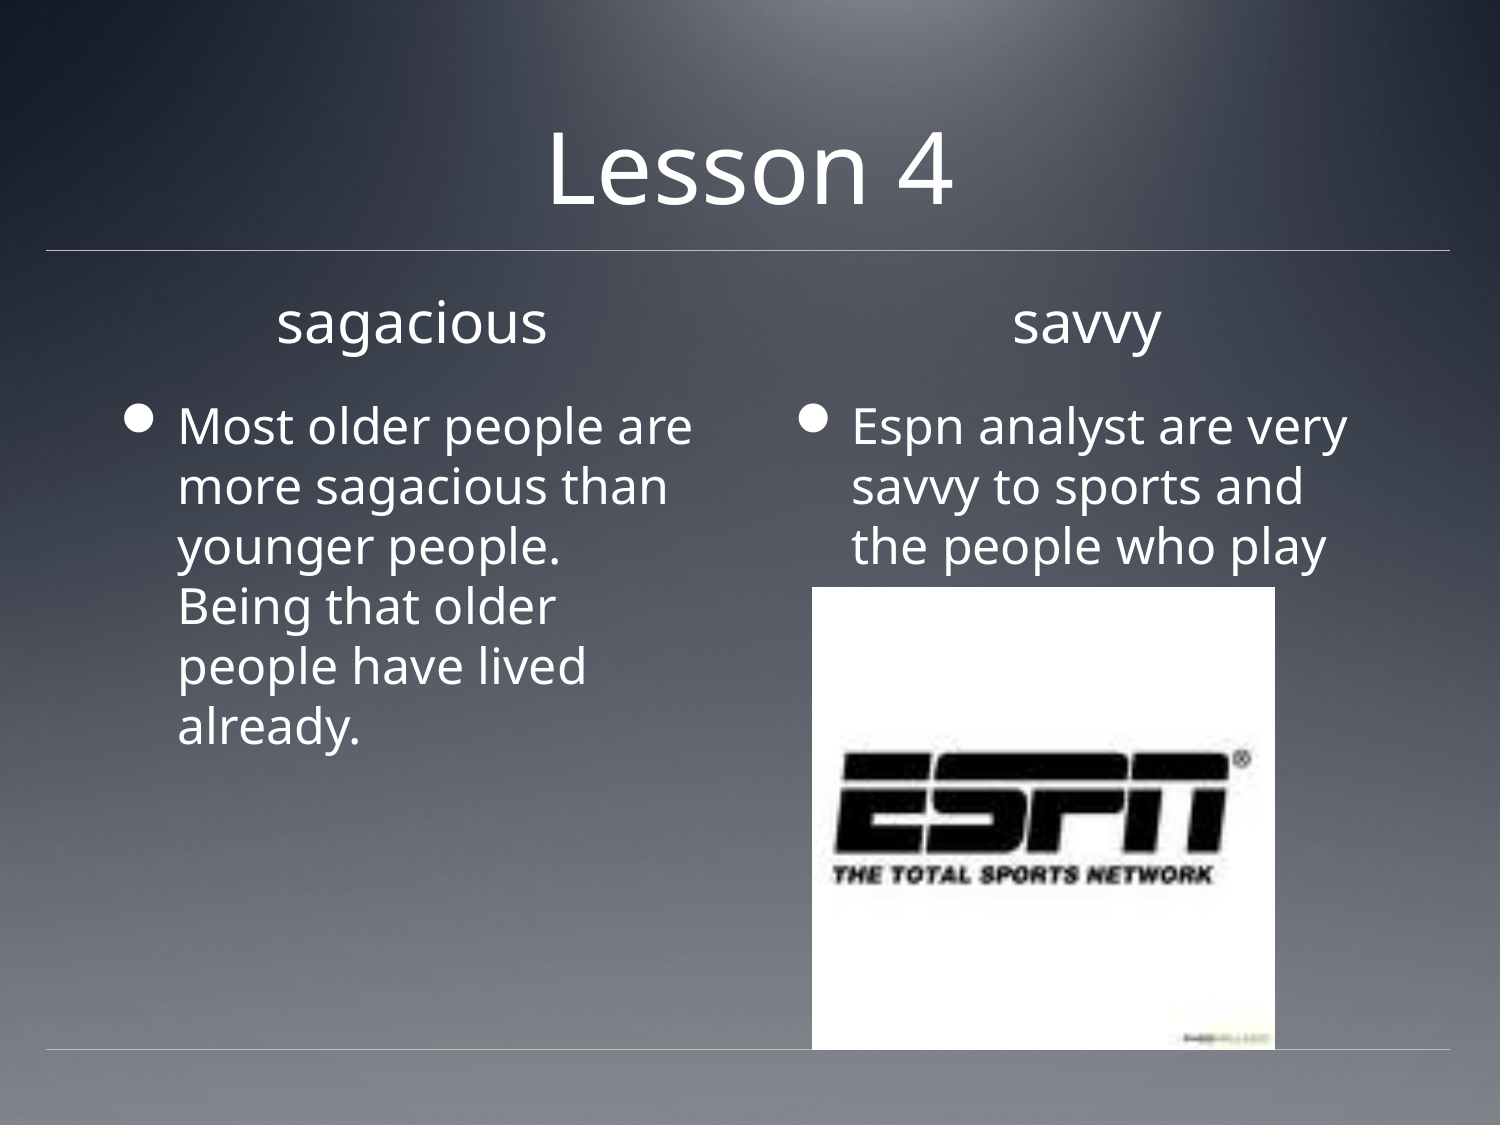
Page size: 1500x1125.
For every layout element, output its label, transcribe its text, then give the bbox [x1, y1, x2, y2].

list Most older people are more sagacious than younger people. Being that older people have lived already. [105, 387, 721, 1026]
list savvy [779, 251, 1395, 387]
list Espn analyst are very savvy to sports and the people who play sports. [779, 387, 1395, 1026]
title Lesson 4 [105, 17, 1394, 233]
picture [810, 585, 1277, 1052]
list sagacious [105, 251, 721, 387]
